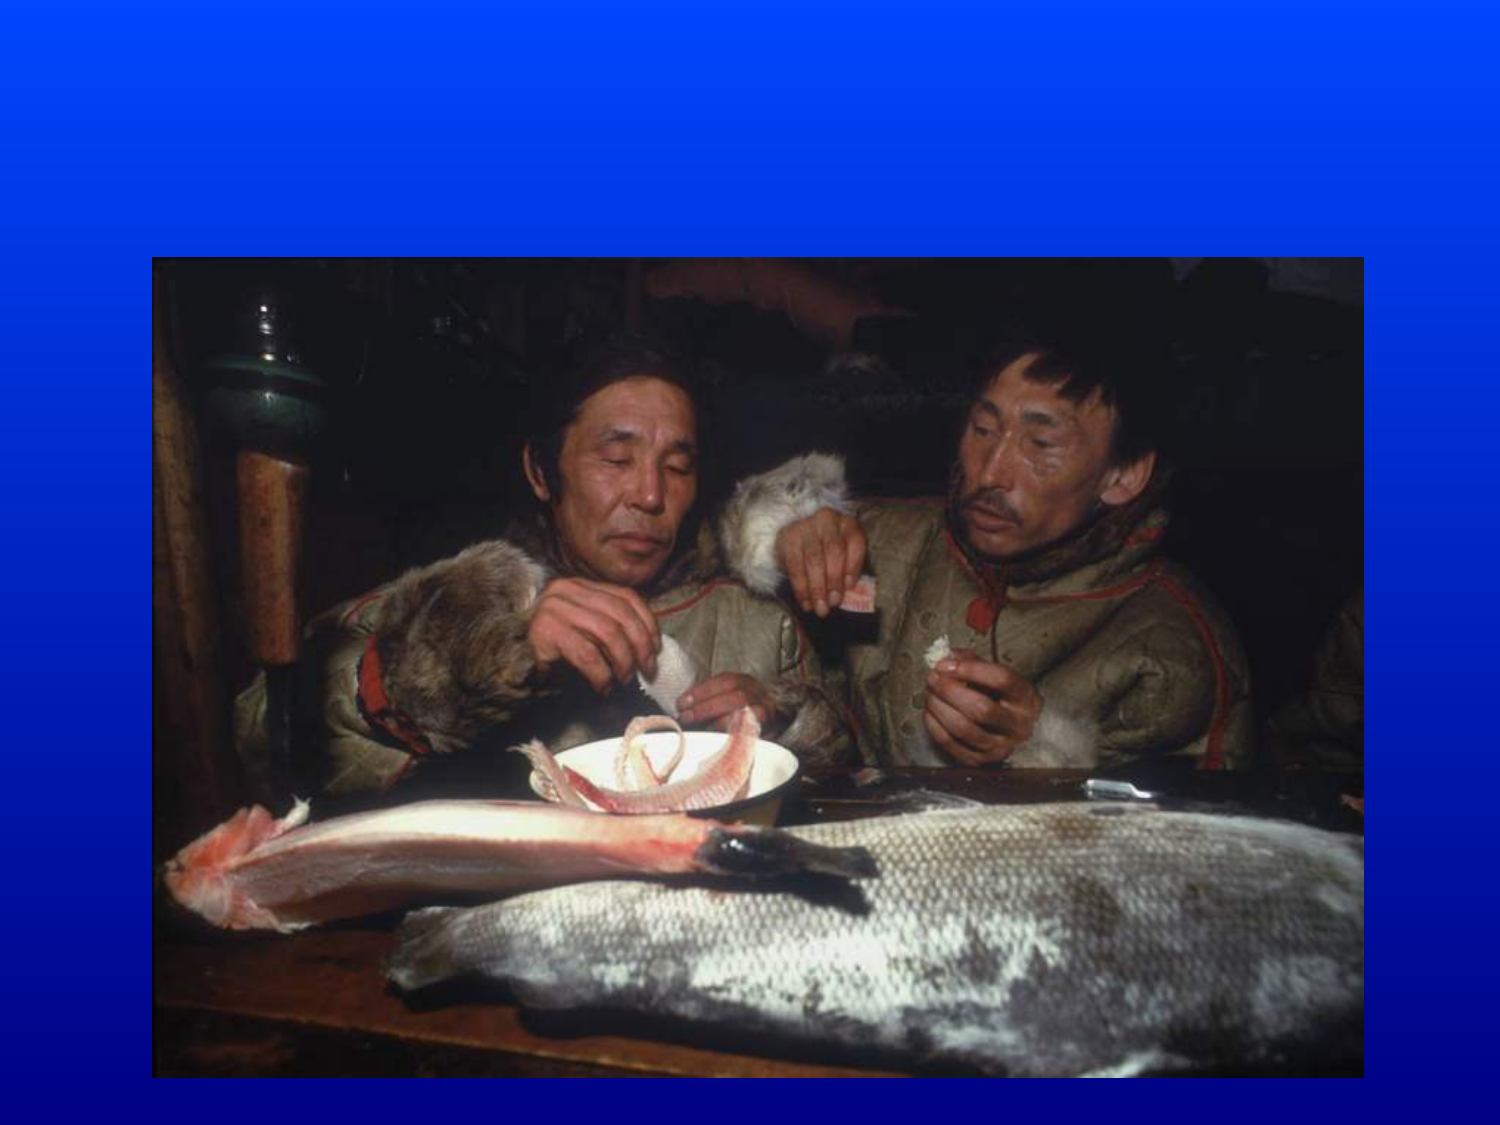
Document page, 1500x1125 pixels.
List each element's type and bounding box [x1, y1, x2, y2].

picture [152, 257, 1364, 1078]
